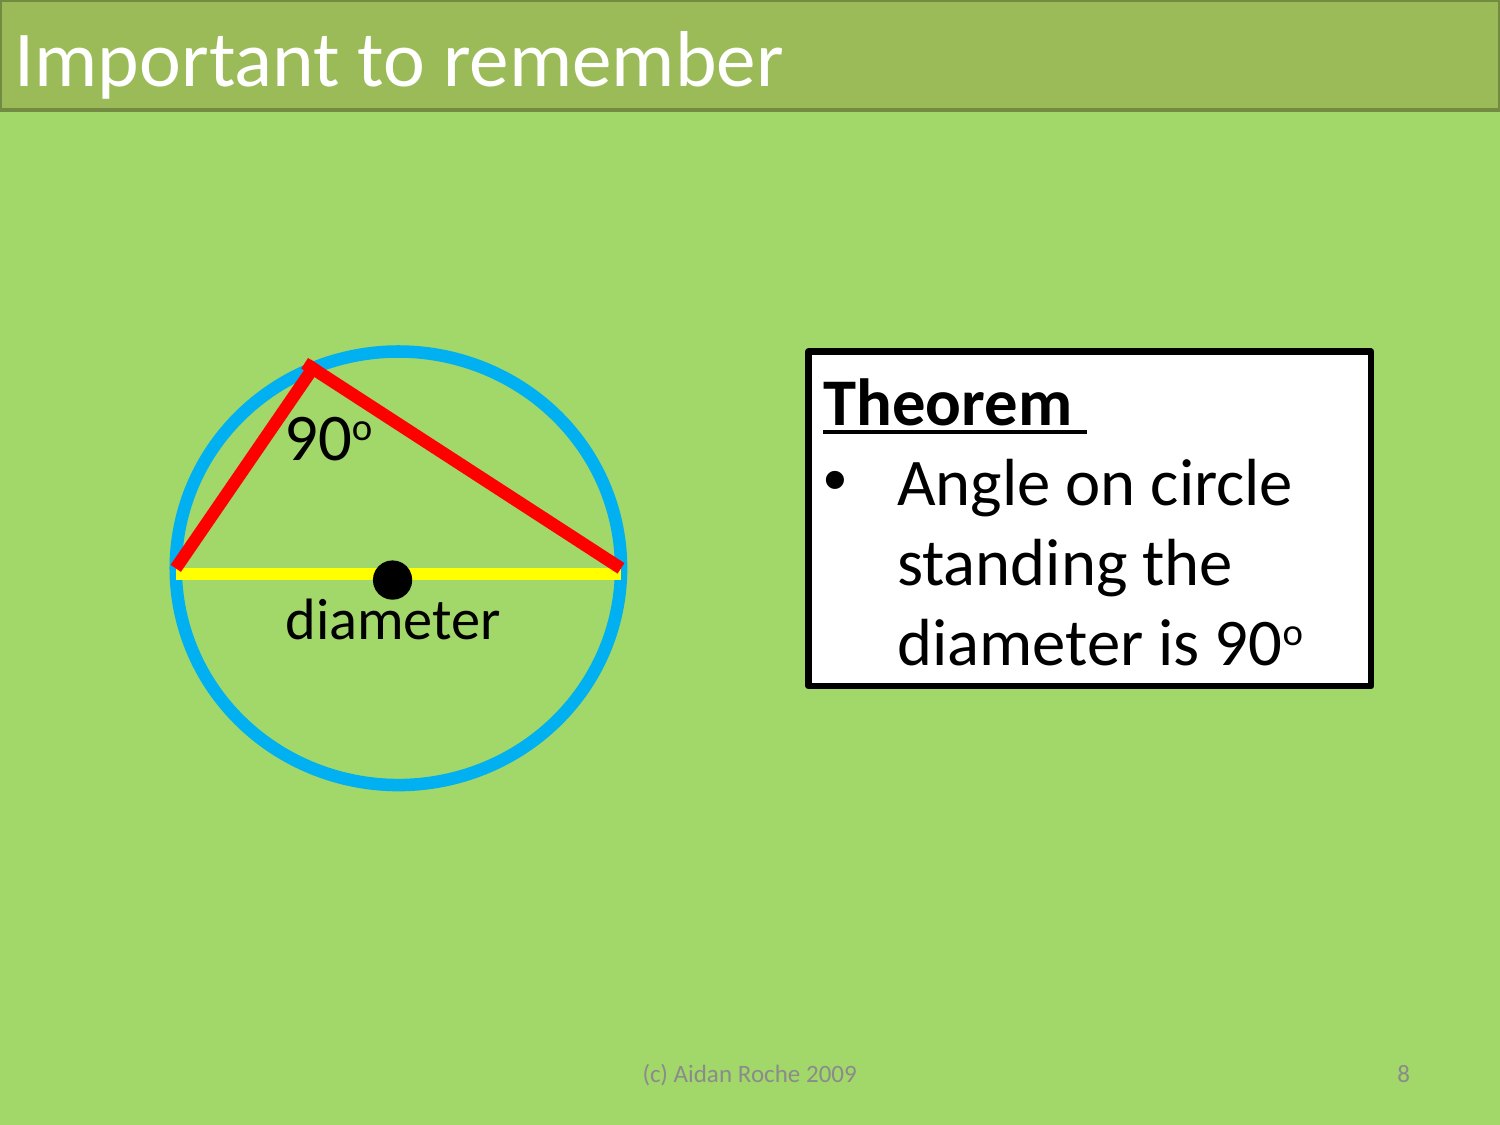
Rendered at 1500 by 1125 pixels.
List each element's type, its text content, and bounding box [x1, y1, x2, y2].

text_box Theorem Angle on circle standing the diameter is 90o [808, 351, 1372, 687]
footer (c) Aidan Roche 2009 [512, 1042, 988, 1103]
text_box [304, 363, 622, 569]
slide_number 8 [1074, 1042, 1425, 1103]
text_box Important to remember [0, 0, 1500, 112]
text_box [173, 577, 623, 788]
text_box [175, 363, 302, 569]
text_box [326, 349, 471, 361]
text_box diameter [270, 582, 516, 659]
